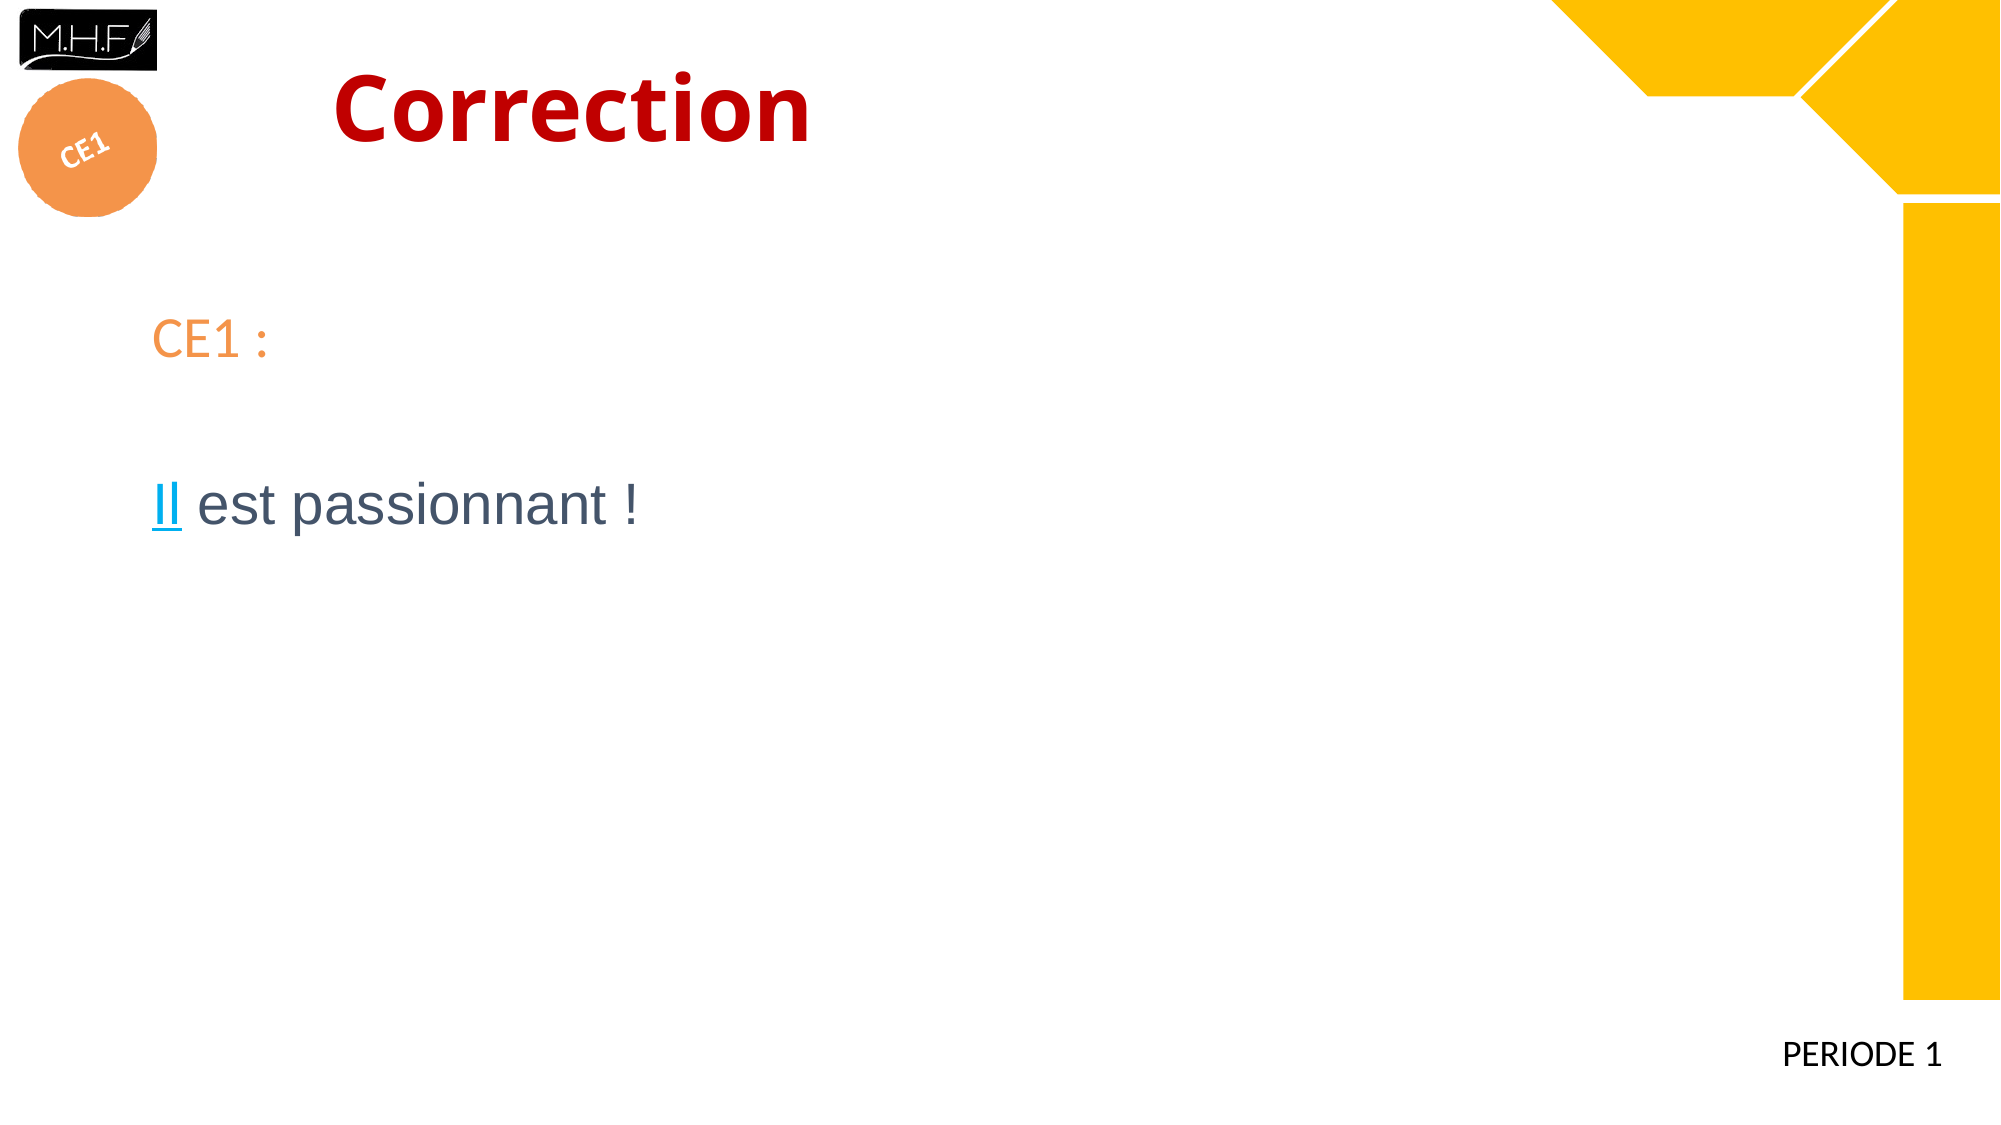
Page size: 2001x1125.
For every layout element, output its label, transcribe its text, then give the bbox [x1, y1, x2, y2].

text_box [1902, 202, 2000, 1001]
text_box [1799, 0, 2000, 196]
title Correction [316, 3, 1863, 221]
text_box [1549, 0, 1892, 98]
text_box PERIODE 1 [1362, 1021, 1967, 1125]
picture [16, 7, 157, 74]
picture [18, 78, 157, 218]
list CE1 : Il est passionnant ! [137, 299, 1863, 1014]
